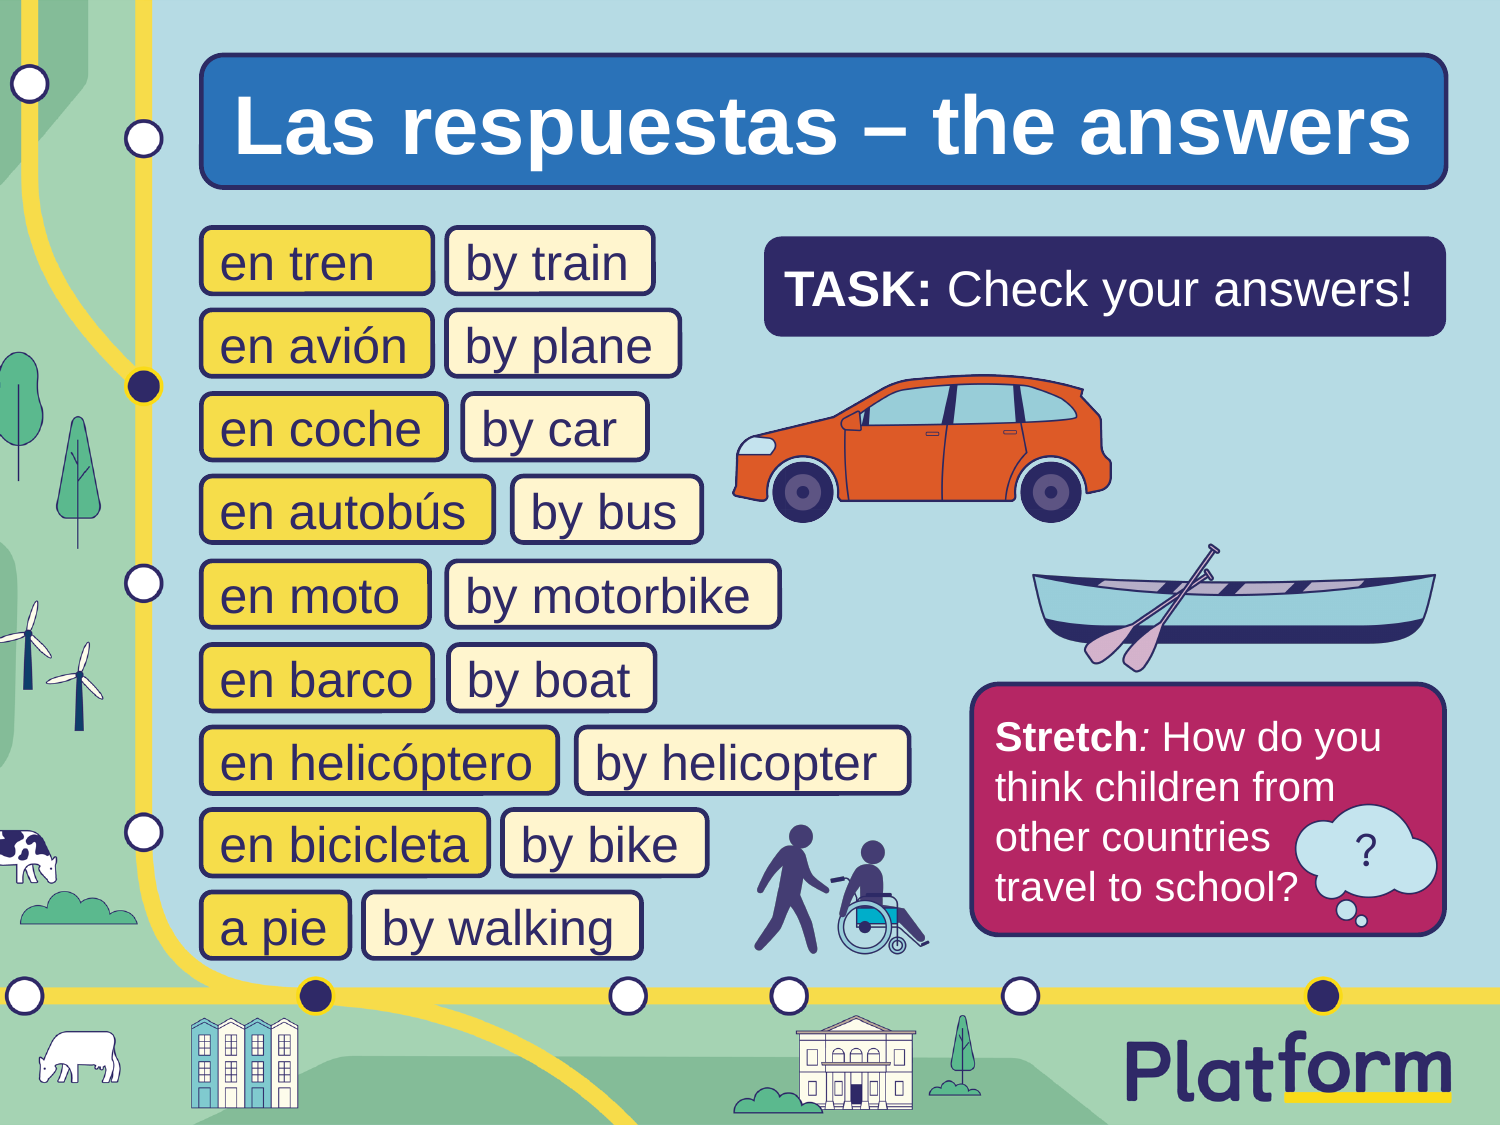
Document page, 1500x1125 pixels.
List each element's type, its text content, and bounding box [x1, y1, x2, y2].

text_box by walking [363, 891, 642, 959]
text_box by bus [512, 476, 702, 543]
text_box by motorbike [446, 560, 780, 628]
text_box by bike [502, 809, 708, 876]
text_box by train [446, 227, 654, 294]
text_box en bicicleta [201, 809, 489, 876]
text_box en moto [201, 560, 430, 628]
picture [0, 0, 1500, 1125]
text_box by helicopter [576, 727, 910, 794]
text_box a pie [201, 891, 350, 959]
text_box TASK: Check your answers! [764, 236, 1447, 337]
text_box en avión [201, 309, 433, 377]
text_box en autobús [201, 476, 494, 543]
text_box en coche [201, 393, 447, 460]
text_box en tren [201, 227, 433, 294]
text_box by plane [446, 309, 680, 377]
text_box en barco [201, 644, 433, 711]
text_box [971, 683, 1500, 936]
text_box by boat [448, 644, 656, 711]
text_box en helicóptero [201, 727, 558, 794]
text_box by car [462, 393, 648, 460]
text_box Las respuestas – the answers [201, 54, 1447, 188]
